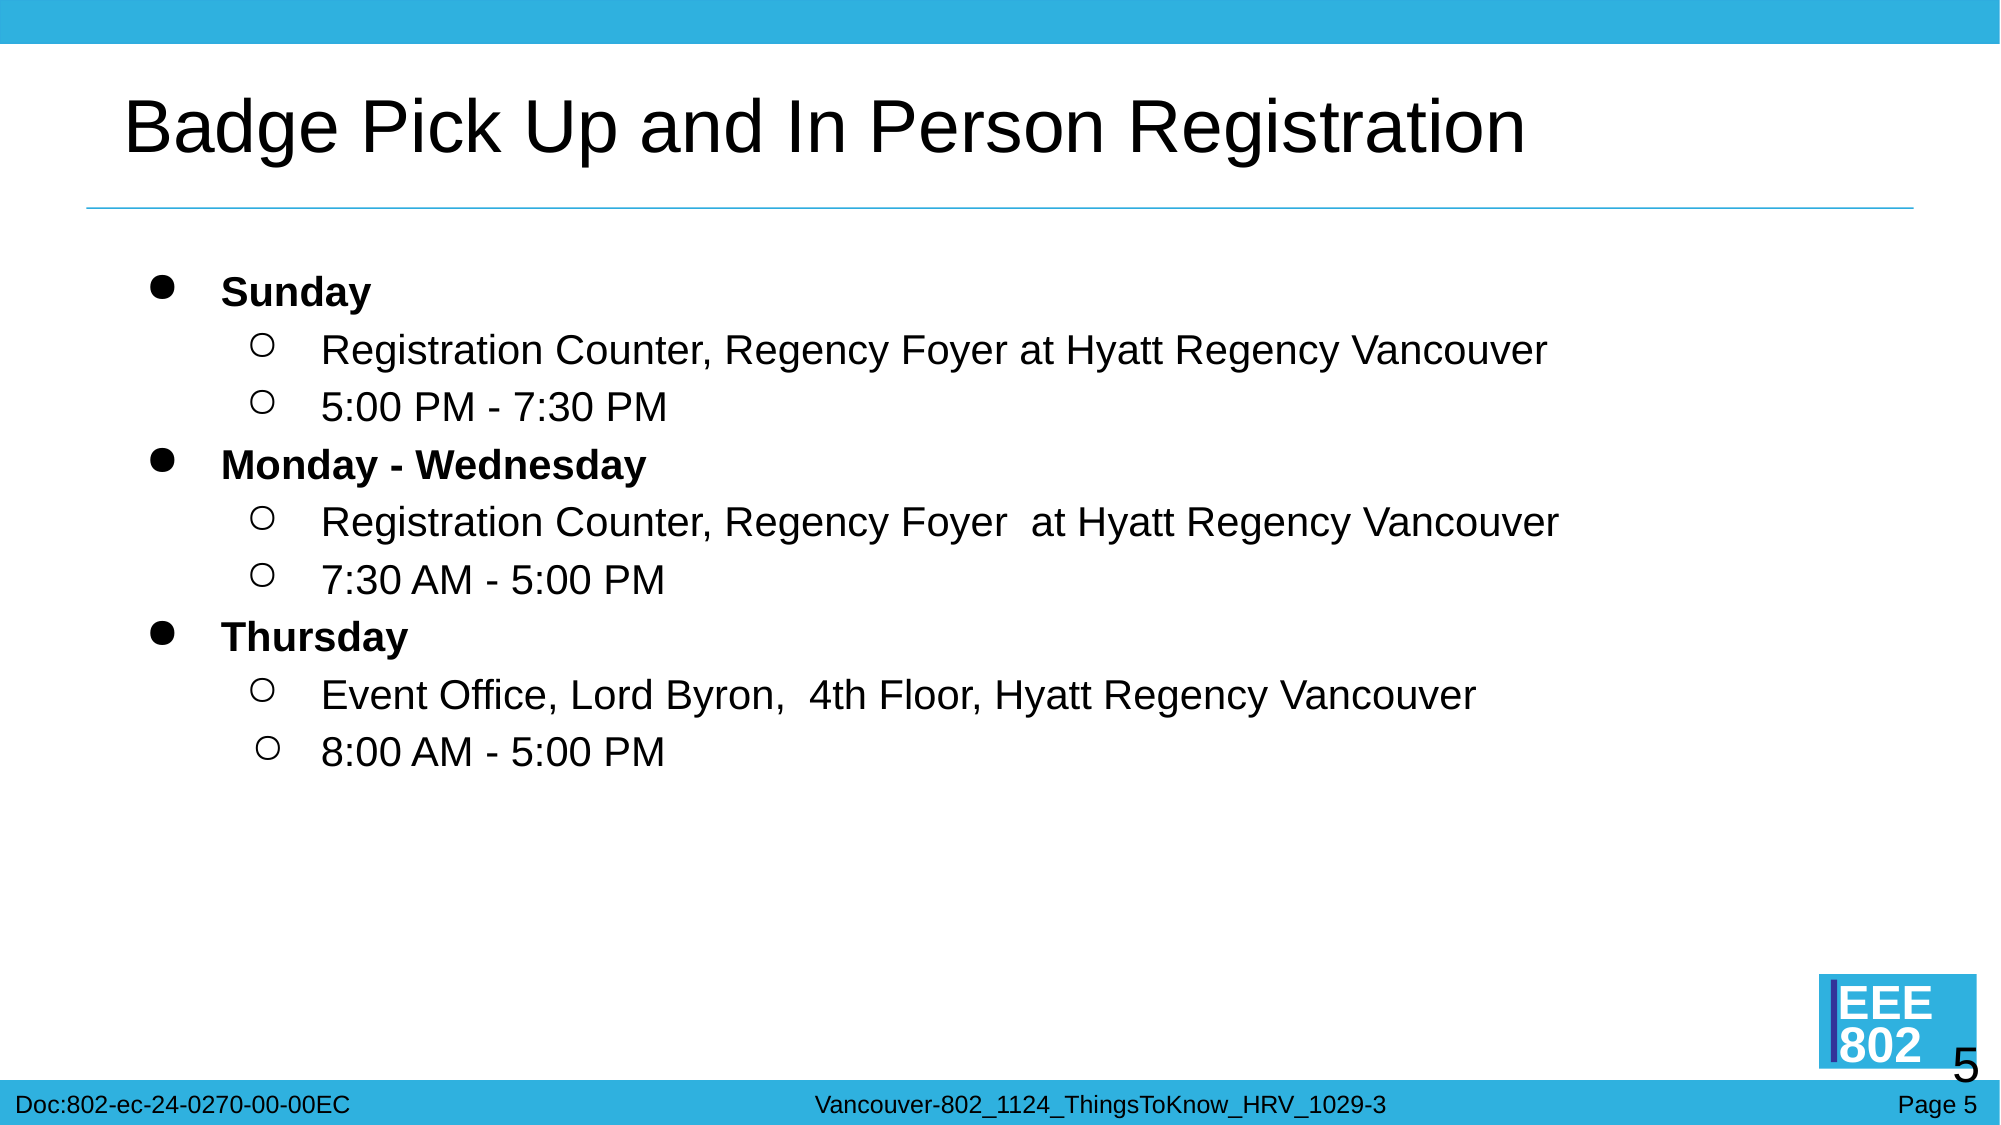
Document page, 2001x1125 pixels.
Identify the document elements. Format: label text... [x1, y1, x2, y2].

title Badge Pick Up and In Person Registration [103, 57, 1902, 188]
list Sunday Registration Counter, Regency Foyer at Hyatt Regency Vancouver 5:00 PM - 7:30 PM Monday - Wednesday Registration Counter, Regency Foyer at Hyatt Regency Vancouver 7:30 AM - 5:00 PM Thursday Event Office, Lord Byron, 4th Floor, Hyatt Regency Vancouver 8:00 AM - 5:00 PM [100, 237, 1800, 975]
slide_number 5 [1879, 1020, 2000, 1106]
